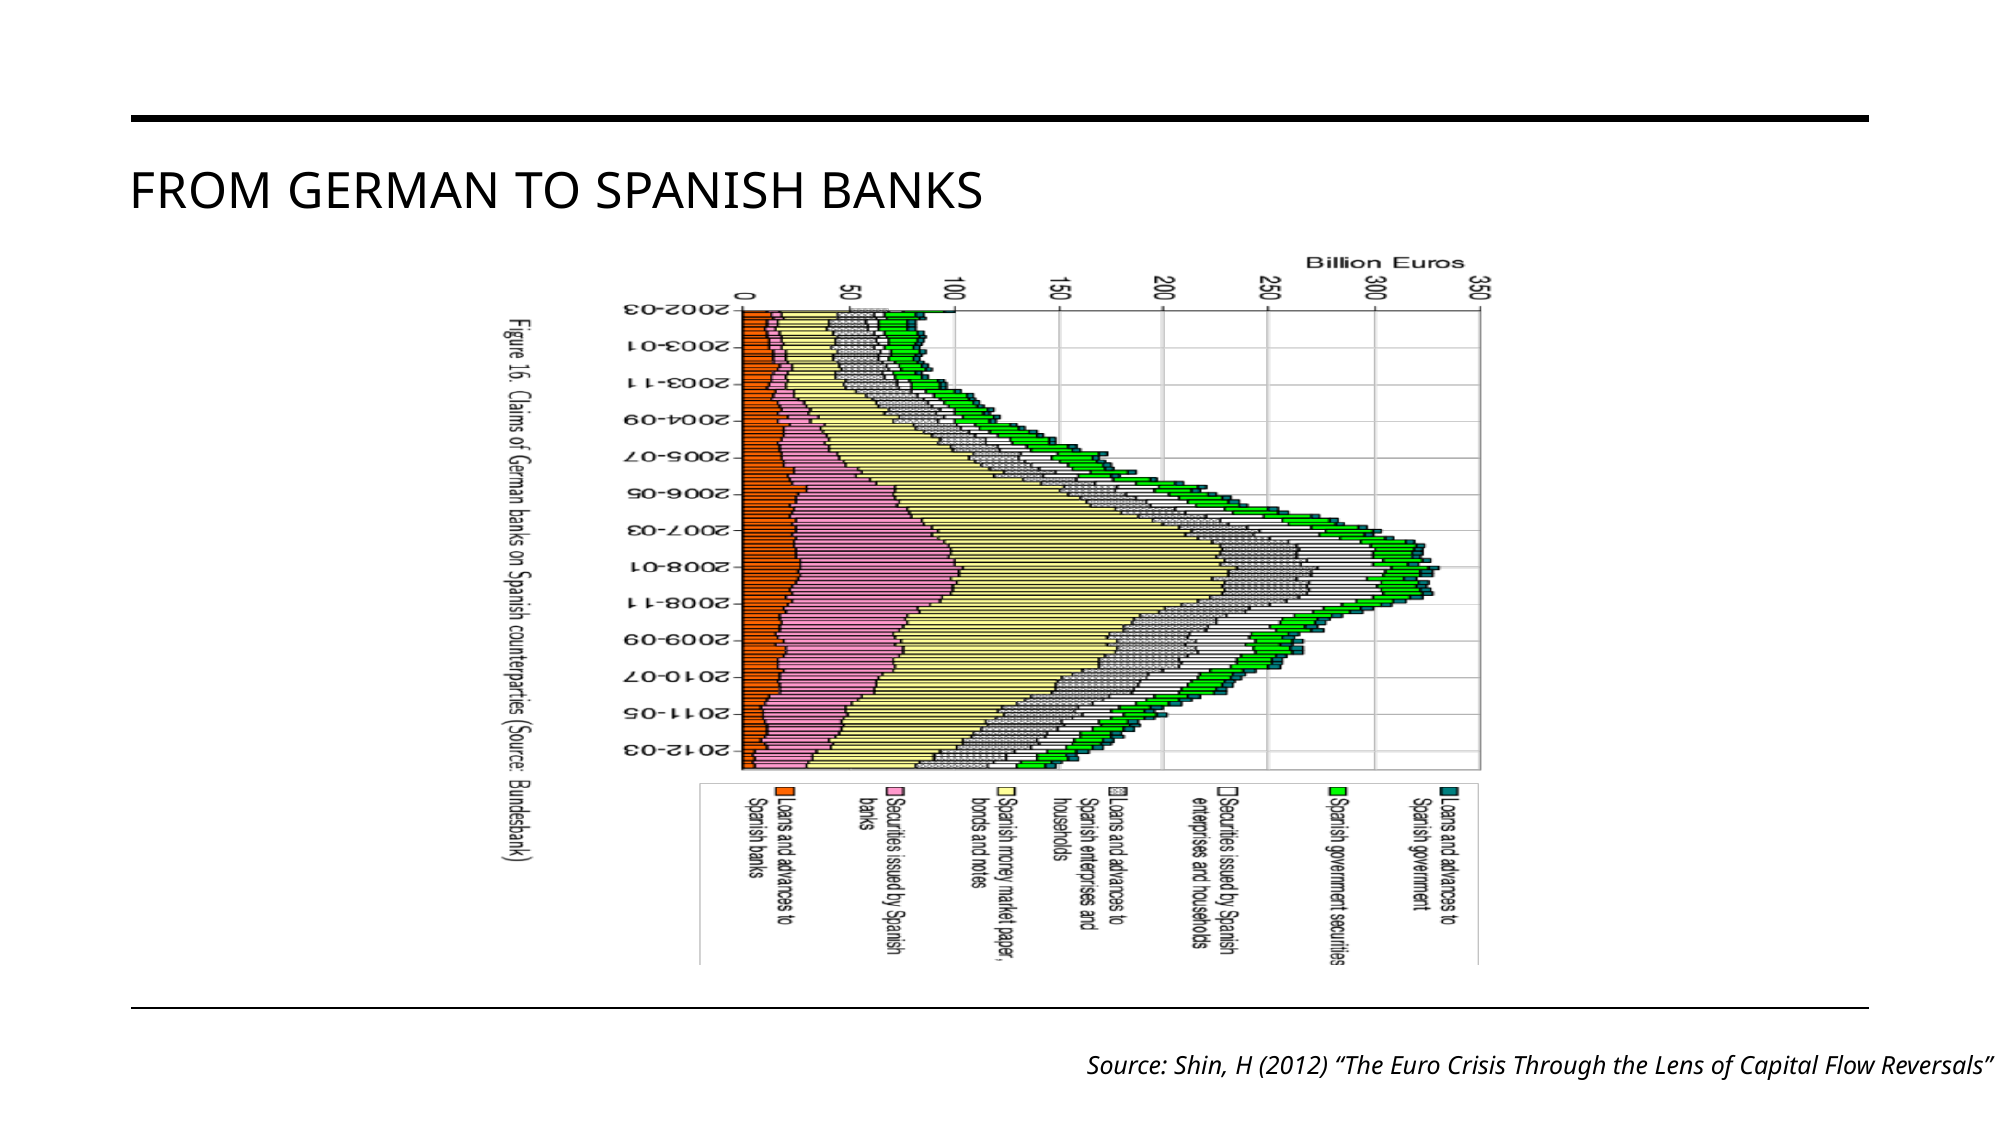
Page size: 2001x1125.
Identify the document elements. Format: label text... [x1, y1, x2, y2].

title From German to Spanish banks [114, 151, 639, 377]
text_box Source: Shin, H (2012) “The Euro Crisis Through the Lens of Capital Flow Reversals” [1361, 1042, 2000, 1088]
picture [639, 94, 1361, 1115]
title From German to Spanish banks [1361, 151, 1869, 377]
